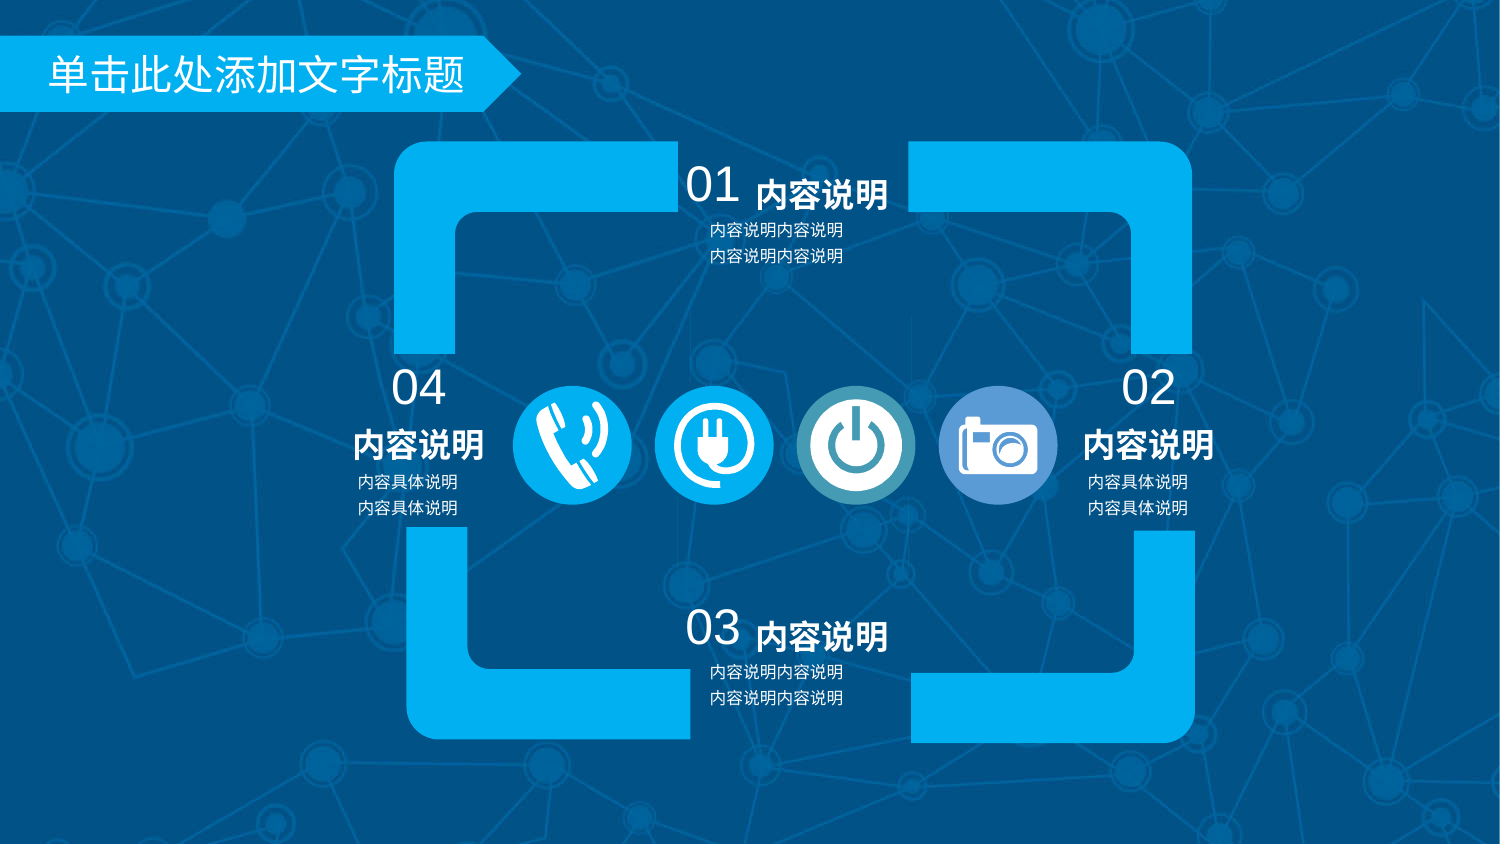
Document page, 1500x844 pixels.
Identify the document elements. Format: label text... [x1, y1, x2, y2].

text_box [958, 416, 1038, 475]
text_box 内容具体说明 内容具体说明 [1072, 458, 1204, 526]
text_box 内容说明 [740, 589, 904, 664]
text_box [908, 141, 1193, 346]
text_box 04 [373, 346, 464, 396]
picture [0, 0, 1500, 844]
text_box 内容具体说明 内容具体说明 [342, 458, 473, 526]
text_box 01 [668, 144, 759, 220]
text_box [579, 458, 599, 484]
text_box 02 [1103, 346, 1194, 396]
text_box 内容说明内容说明 内容说明内容说明 [694, 648, 859, 716]
text_box [674, 402, 755, 488]
text_box [550, 402, 566, 429]
text_box 内容说明 [337, 396, 501, 472]
text_box 03 [668, 587, 759, 662]
text_box 内容说明内容说明 内容说明内容说明 [694, 206, 859, 273]
text_box [938, 385, 1058, 505]
text_box [911, 530, 1195, 744]
text_box [591, 401, 609, 458]
text_box [536, 406, 592, 490]
text_box [810, 399, 902, 492]
text_box [406, 527, 691, 740]
text_box 内容说明 [740, 146, 904, 221]
text_box 内容说明 [1067, 396, 1231, 472]
text_box [654, 385, 774, 505]
text_box [796, 385, 916, 505]
text_box [394, 141, 678, 346]
text_box [512, 385, 632, 505]
text_box [581, 415, 593, 445]
